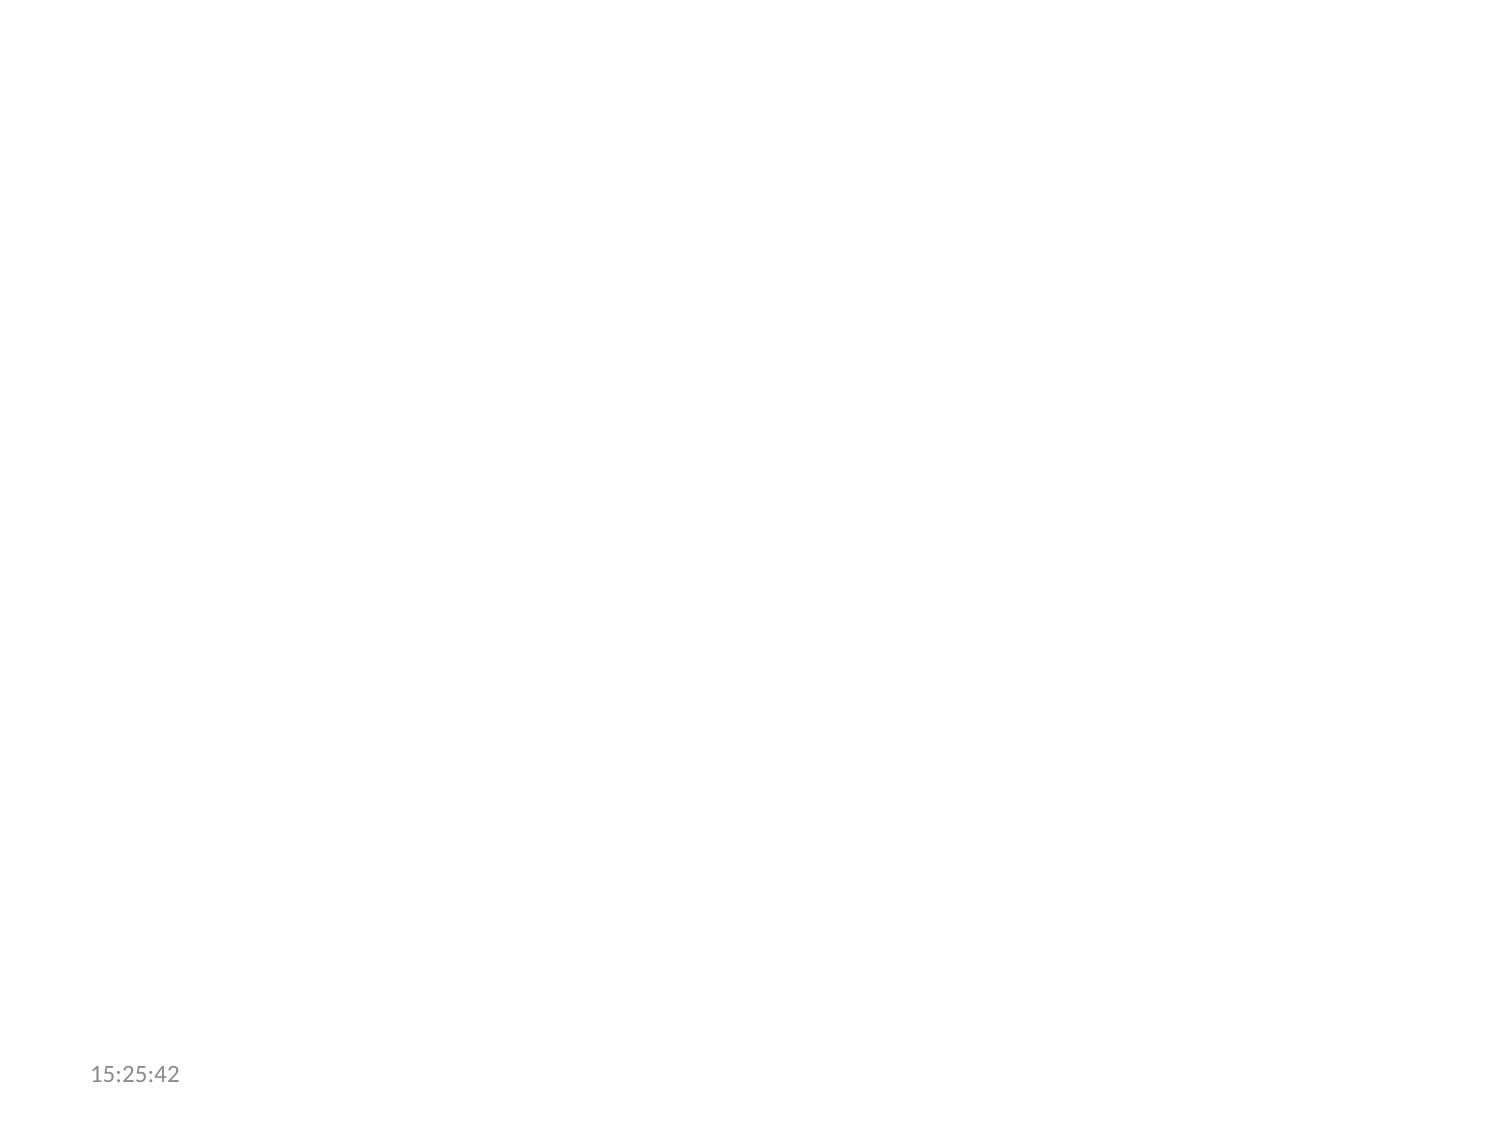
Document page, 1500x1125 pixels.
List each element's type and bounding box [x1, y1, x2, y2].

slide_number [75, 1042, 425, 1103]
